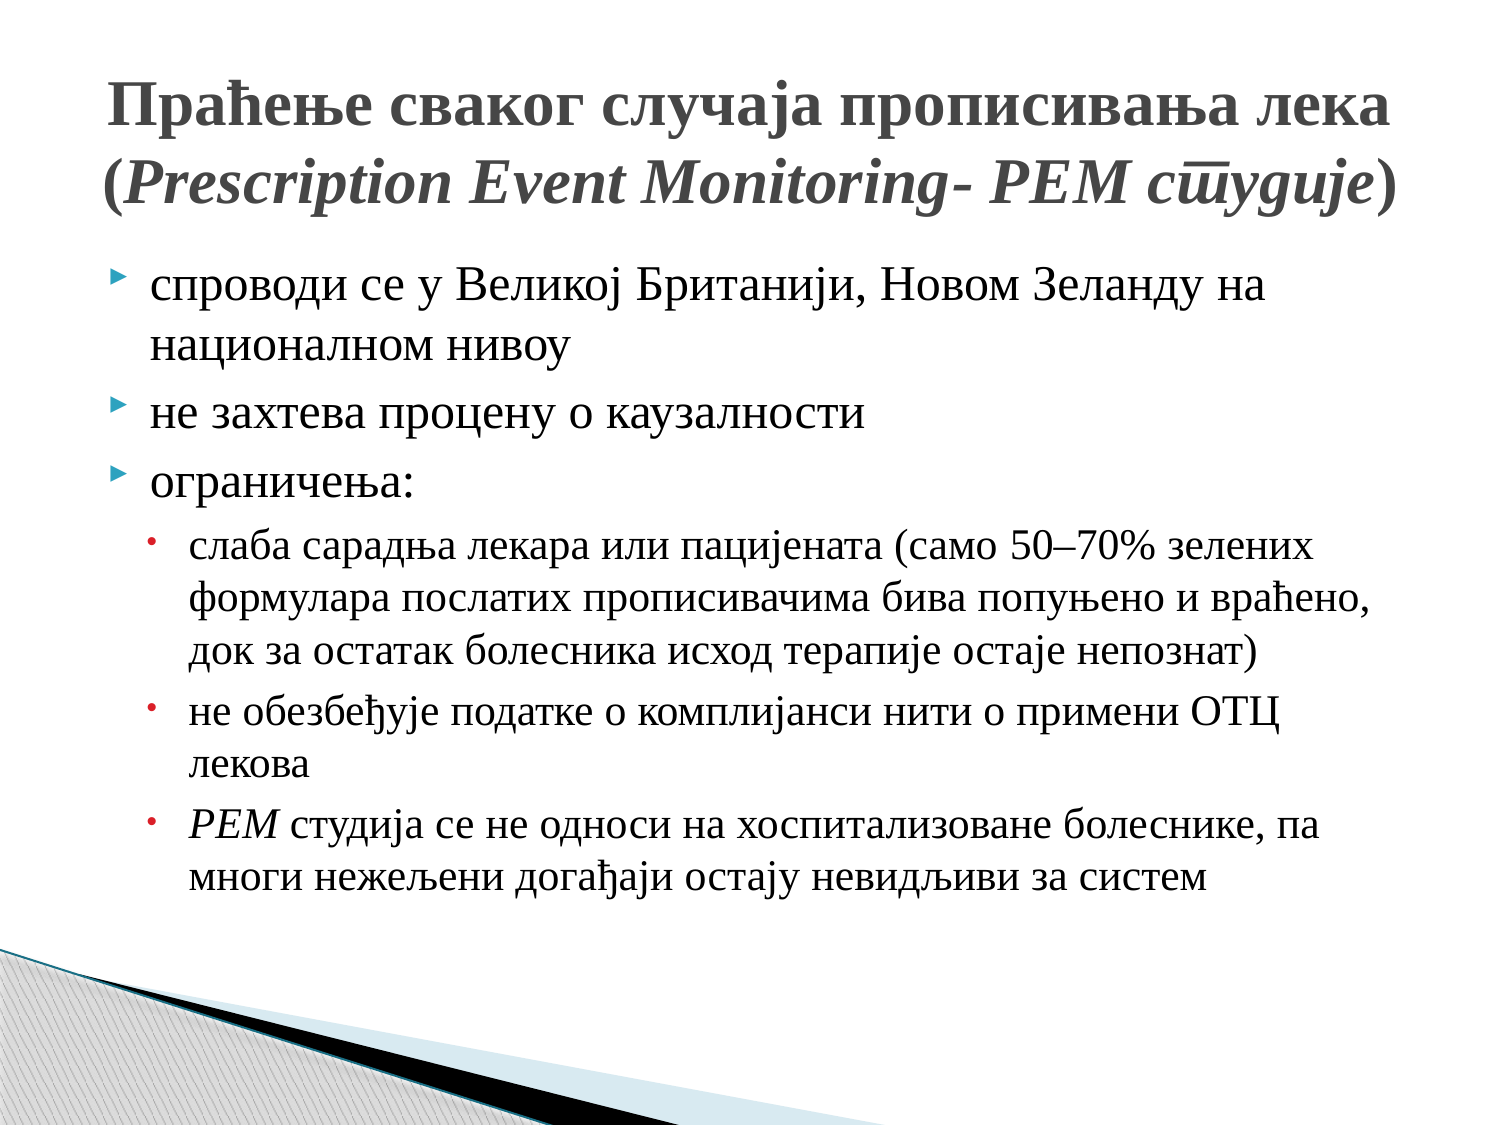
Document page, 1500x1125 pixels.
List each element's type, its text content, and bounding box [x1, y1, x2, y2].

title Праћење сваког случаја прописивања лека (Prescription Event Monitoring- РЕМ студије) [75, 45, 1425, 233]
list спроводи се у Великој Британији, Новом Зеланду на националном нивоу не захтева процену о каузалности ограничења: слаба сарадња лекара или пацијената (само 50–70% зелених формулара послатих прописивачима бива попуњено и враћено, док за остатак болесника исход терапије остаје непознат) не обезбеђује податке о комплијанси нити о примени ОТЦ лекова PEM студија се не односи на хоспитализоване болеснике, па многи нежељени догађаји остају невидљиви за систем [75, 243, 1425, 986]
